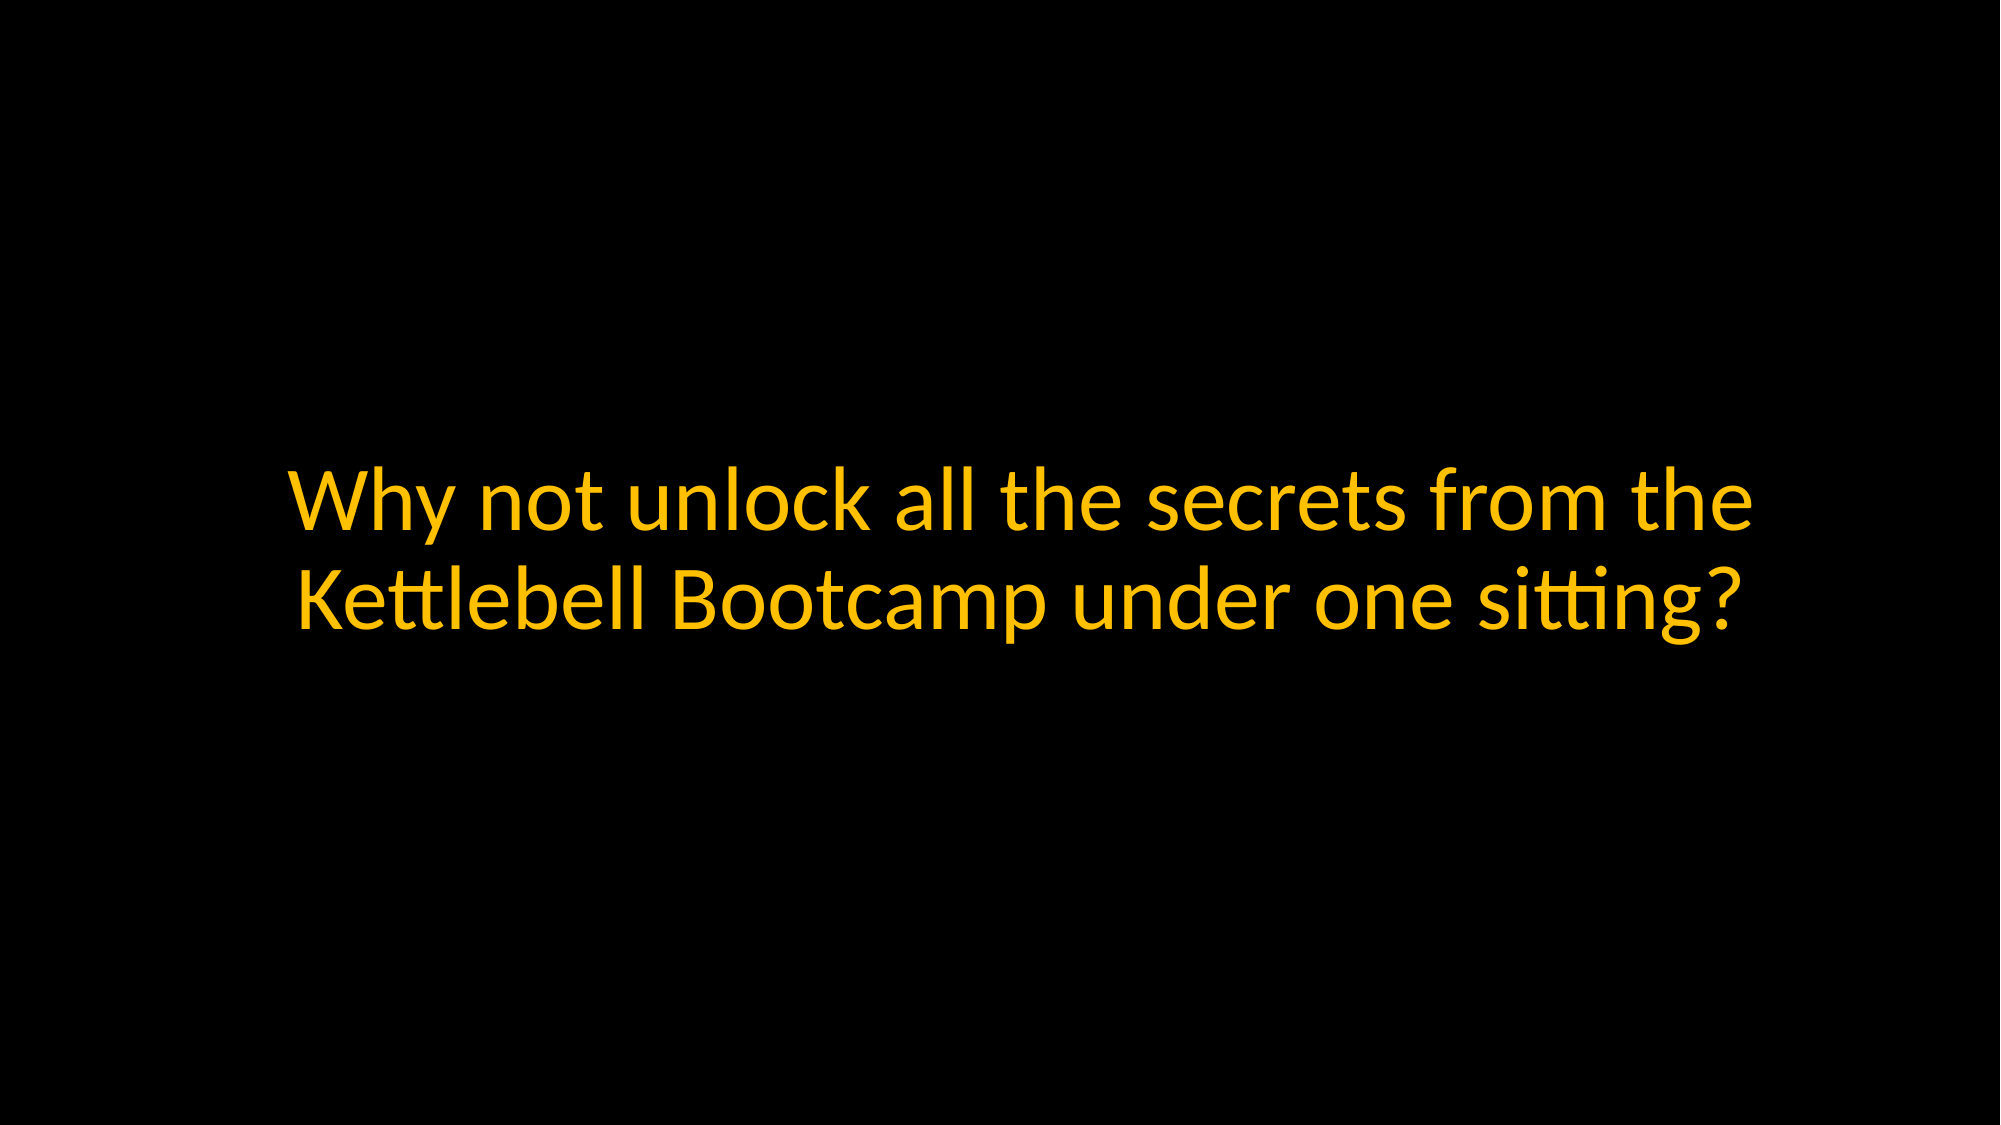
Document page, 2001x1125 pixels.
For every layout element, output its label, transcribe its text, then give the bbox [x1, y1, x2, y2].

list Why not unlock all the secrets from the Kettlebell Bootcamp under one sitting? [158, 443, 1884, 998]
